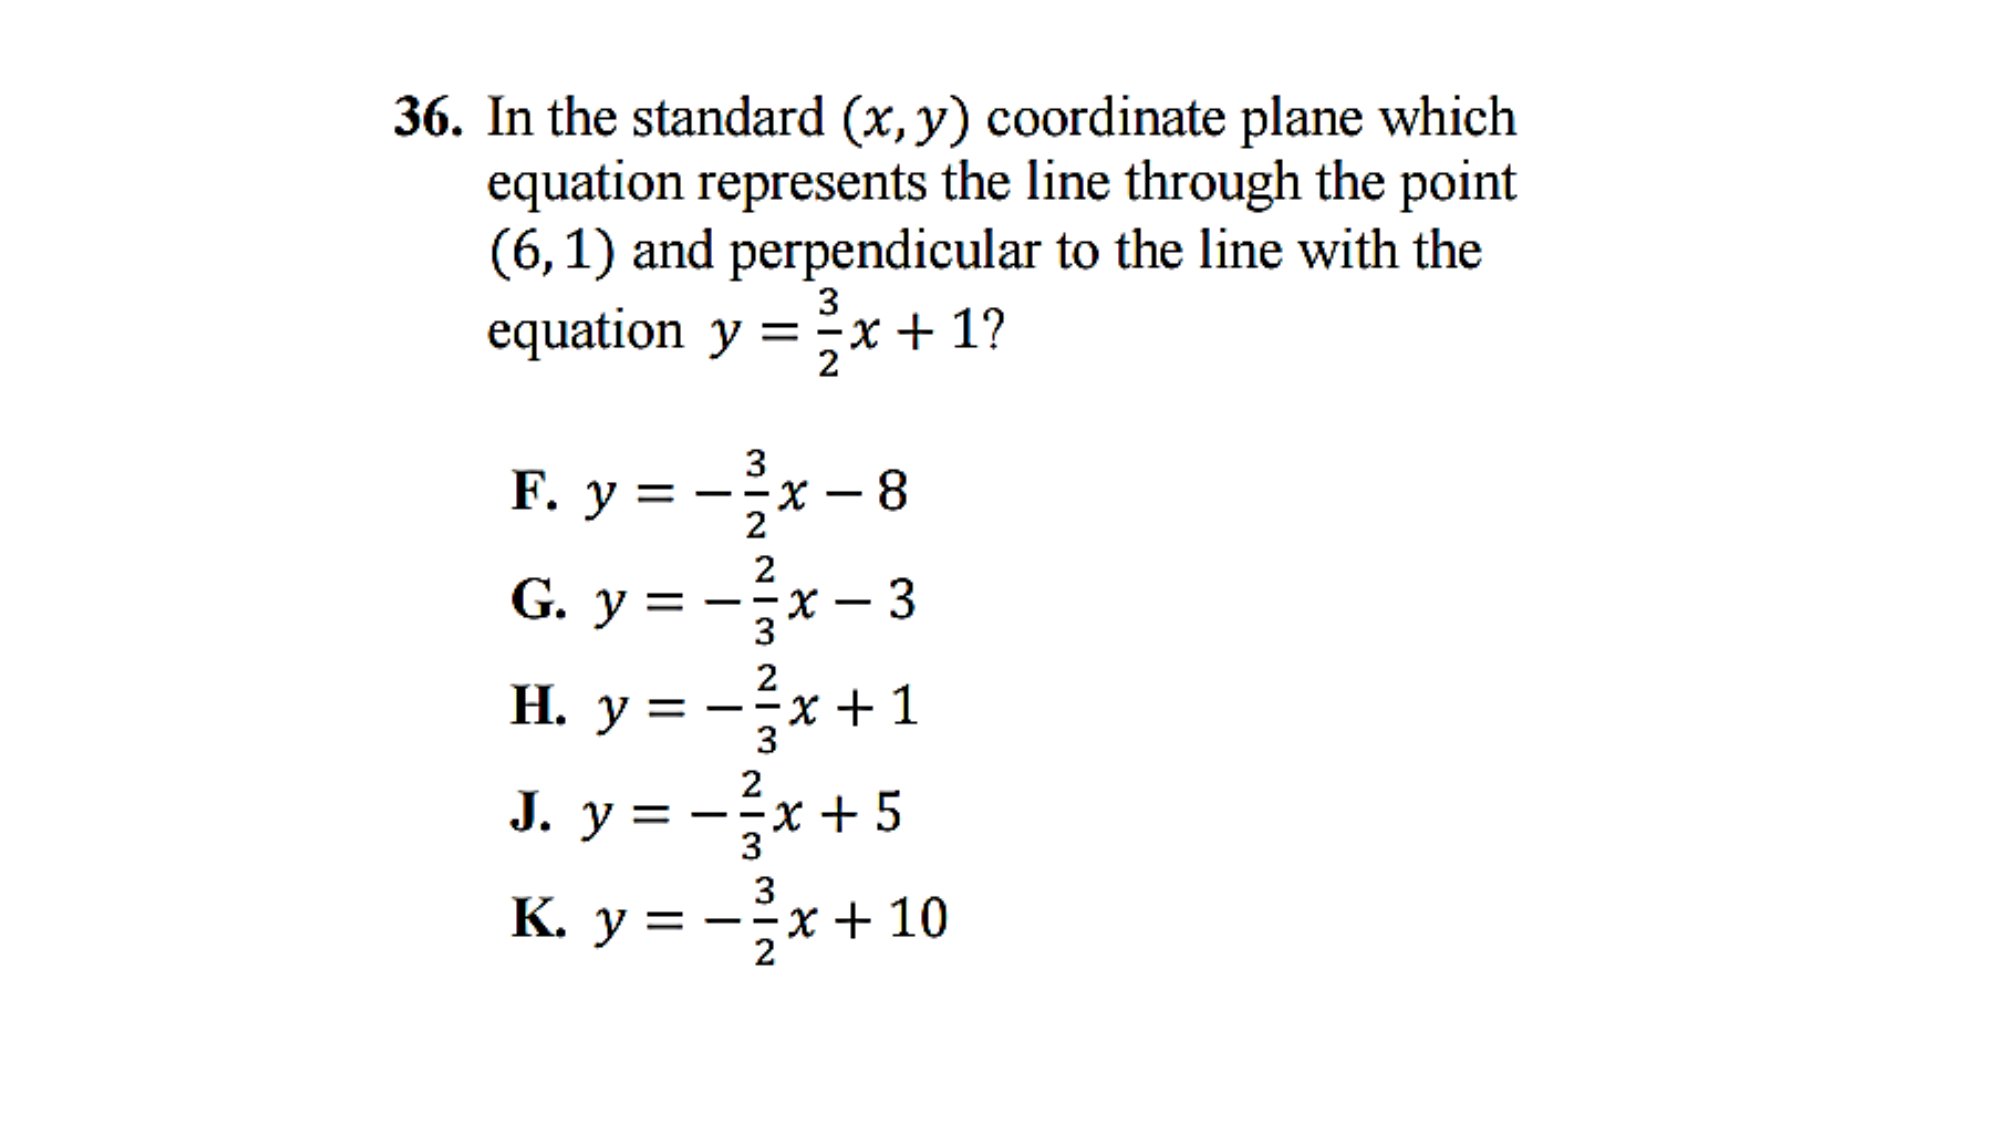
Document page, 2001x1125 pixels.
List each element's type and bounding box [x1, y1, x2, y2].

picture [349, 67, 1553, 1041]
